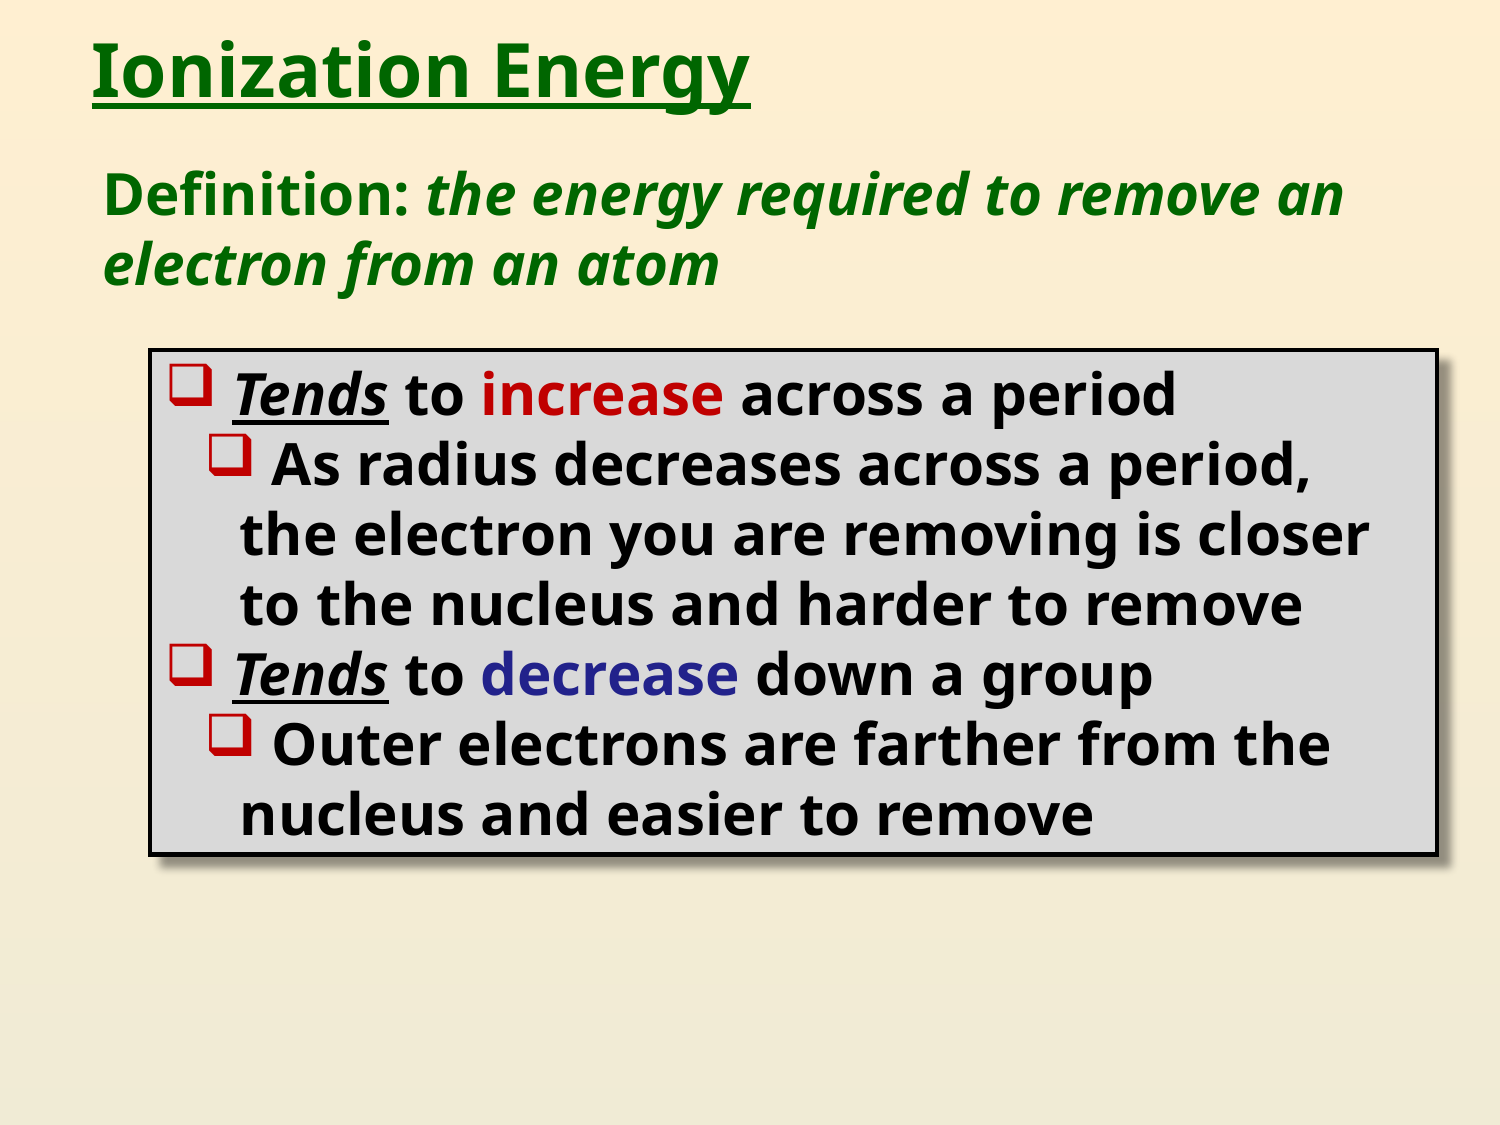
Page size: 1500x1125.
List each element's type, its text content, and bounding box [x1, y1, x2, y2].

title Ionization Energy [74, 37, 788, 188]
text_box Tends to increase across a period As radius decreases across a period, the electron you are removing is closer to the nucleus and harder to remove Tends to decrease down a group Outer electrons are farther from the nucleus and easier to remove [149, 350, 1438, 855]
text_box Definition: the energy required to remove an electron from an atom [87, 149, 1425, 365]
